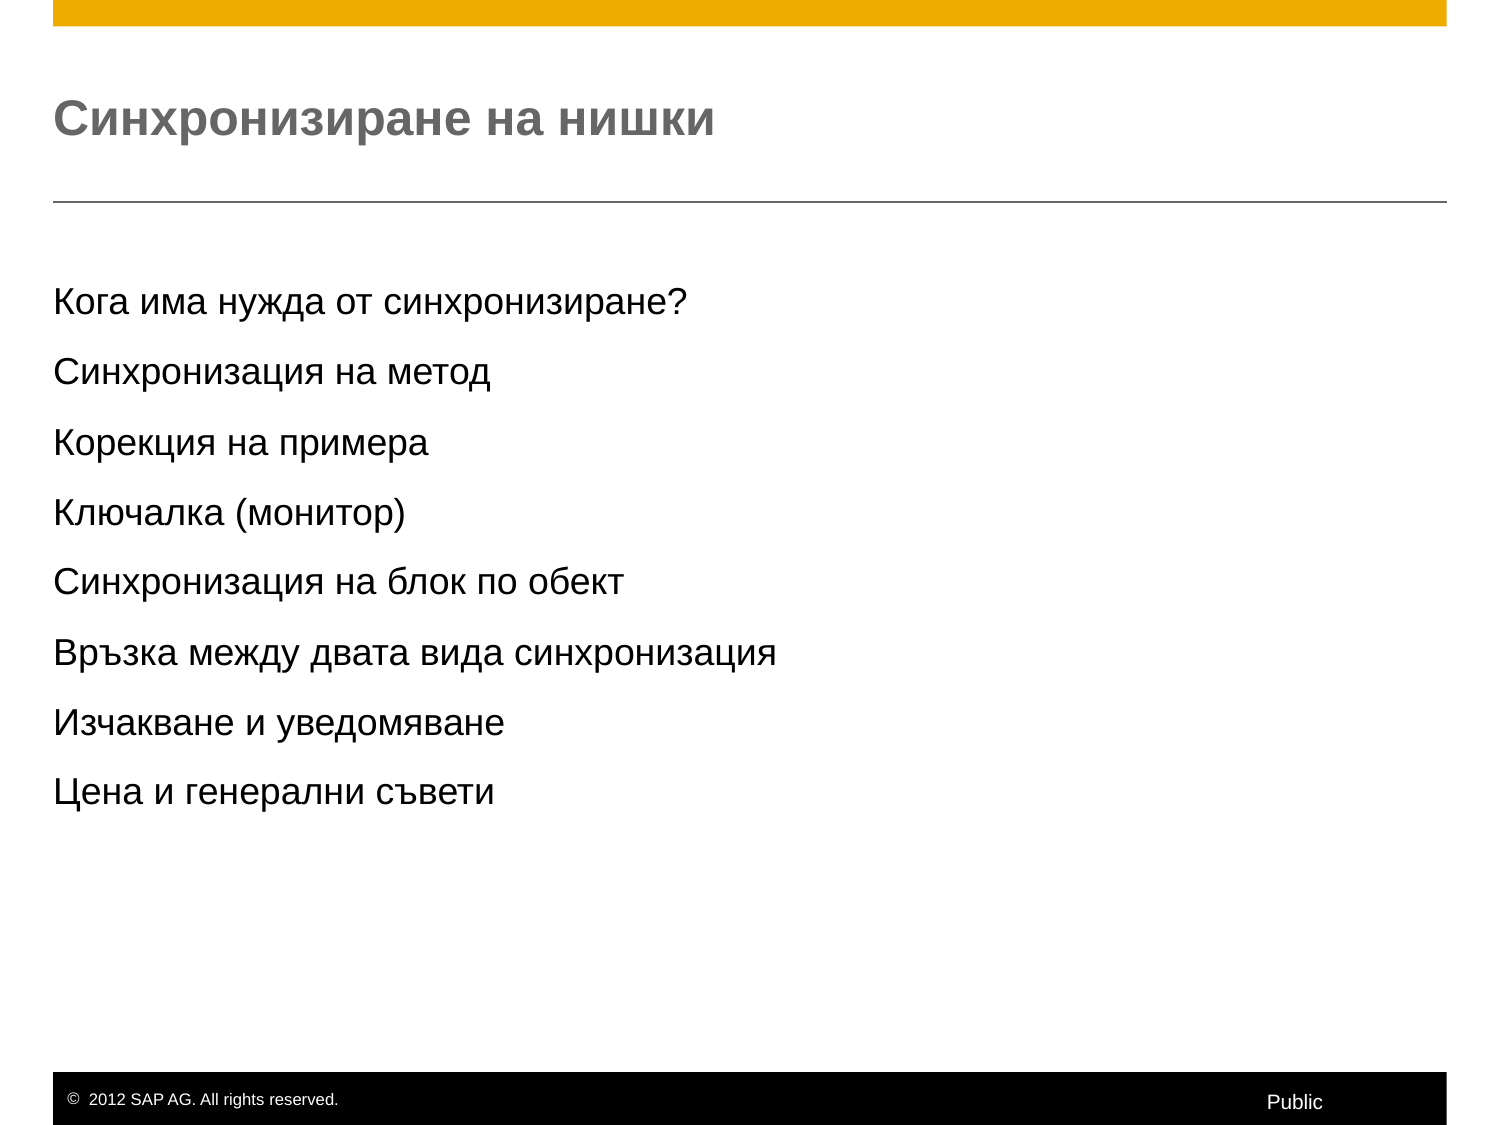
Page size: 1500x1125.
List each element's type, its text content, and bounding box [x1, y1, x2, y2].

list Кога има нужда от синхронизиране? Синхронизация на метод Корекция на примера Ключалка (монитор) Синхронизация на блок по обект Връзка между двата вида синхронизация Изчакване и уведомяване Цена и генерални съвети [53, 277, 1447, 907]
title Синхронизиране на нишки [53, 53, 1447, 178]
